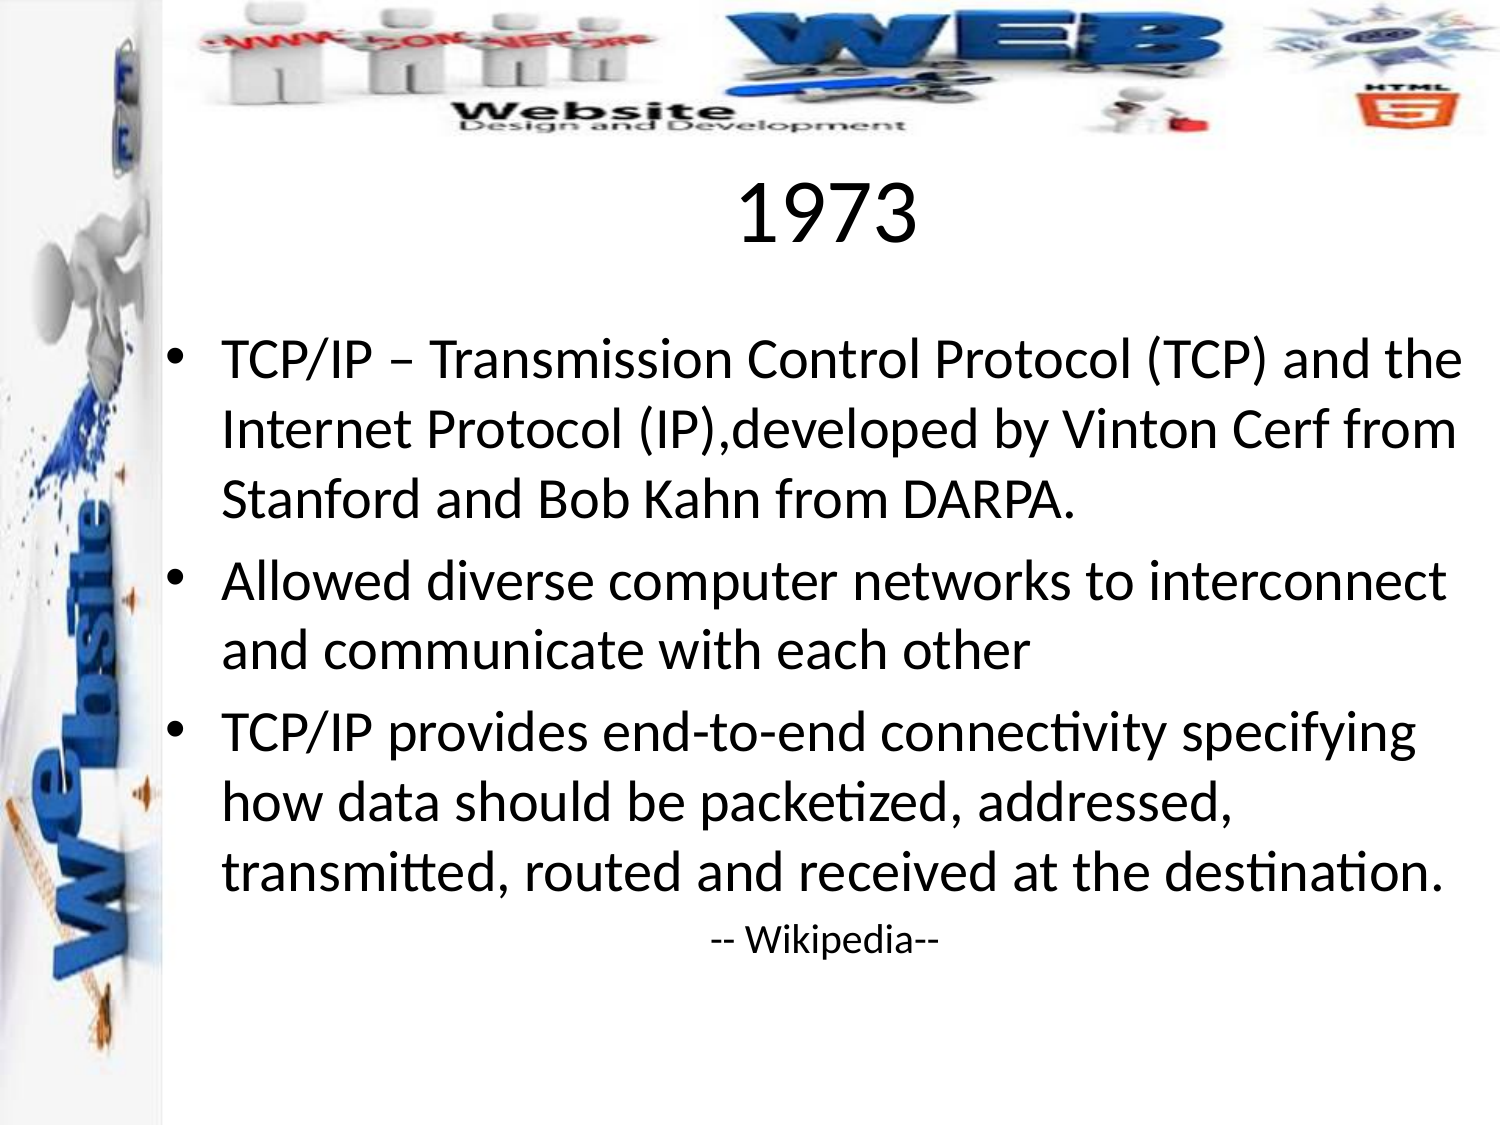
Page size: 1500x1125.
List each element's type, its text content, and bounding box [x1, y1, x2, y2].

title 1973 [151, 112, 1500, 300]
picture [0, 0, 1500, 1125]
list TCP/IP – Transmission Control Protocol (TCP) and the Internet Protocol (IP),developed by Vinton Cerf from Stanford and Bob Kahn from DARPA. Allowed diverse computer networks to interconnect and communicate with each other TCP/IP provides end-to-end connectivity specifying how data should be packetized, addressed, transmitted, routed and received at the destination. -- Wikipedia-- [150, 312, 1500, 1125]
